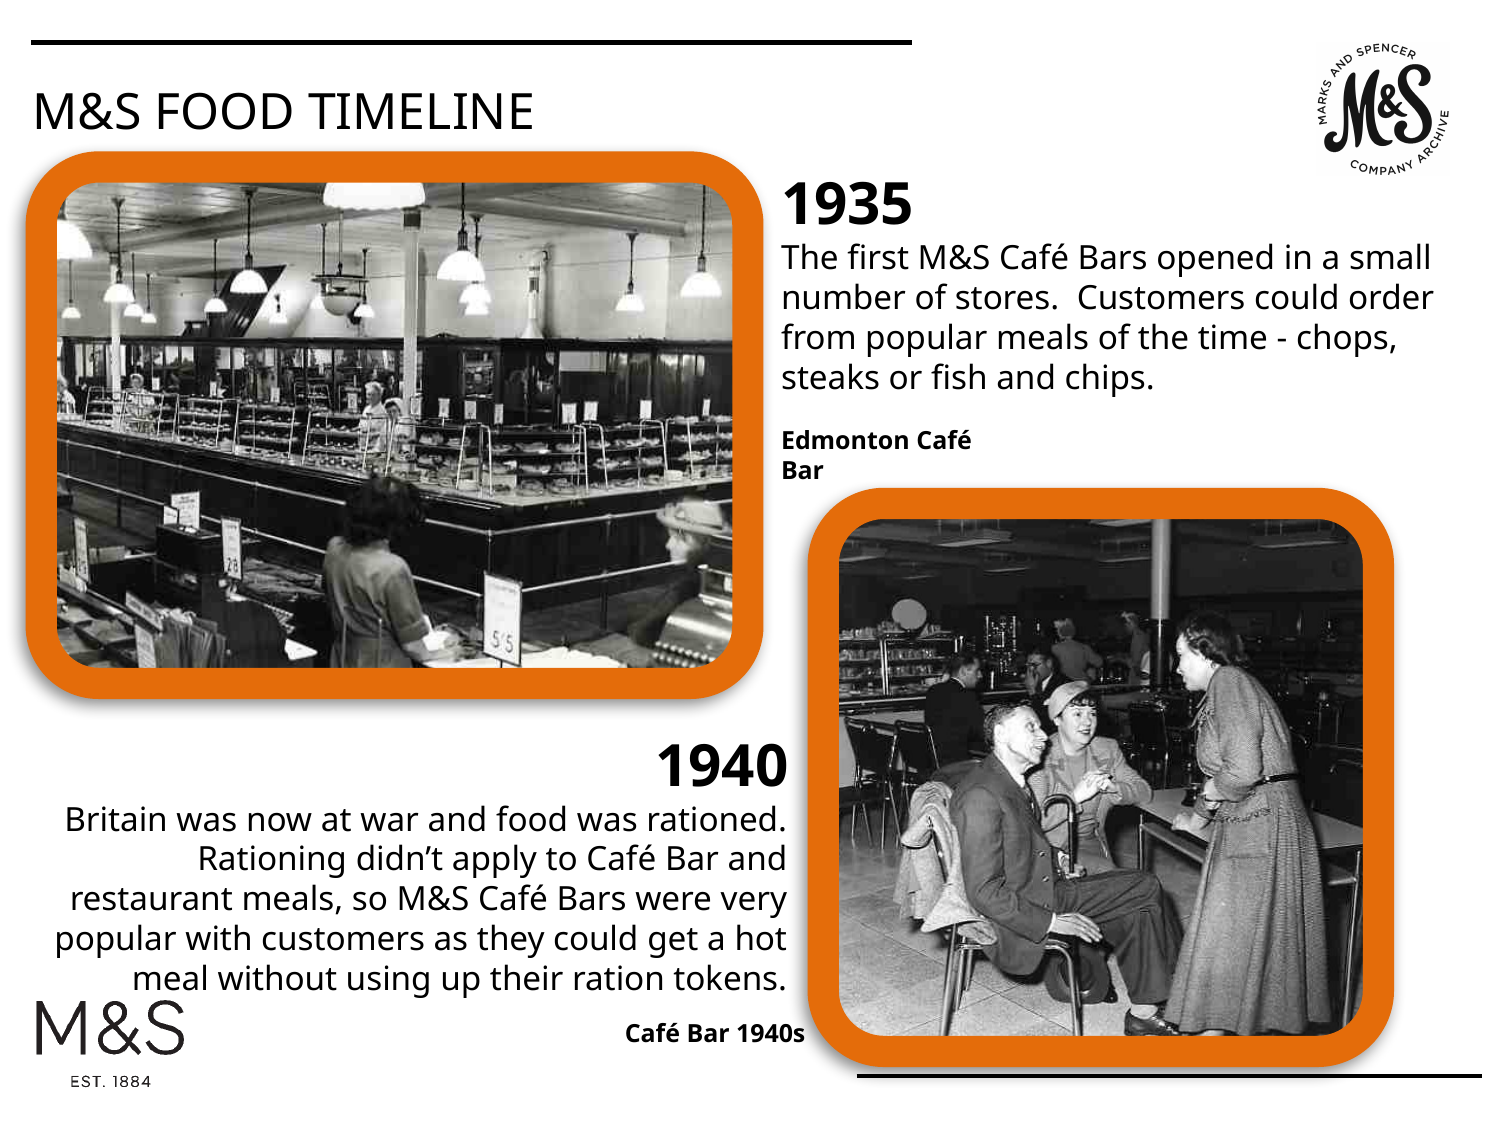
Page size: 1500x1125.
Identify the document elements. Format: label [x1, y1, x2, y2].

text_box [17, 42, 1483, 1093]
